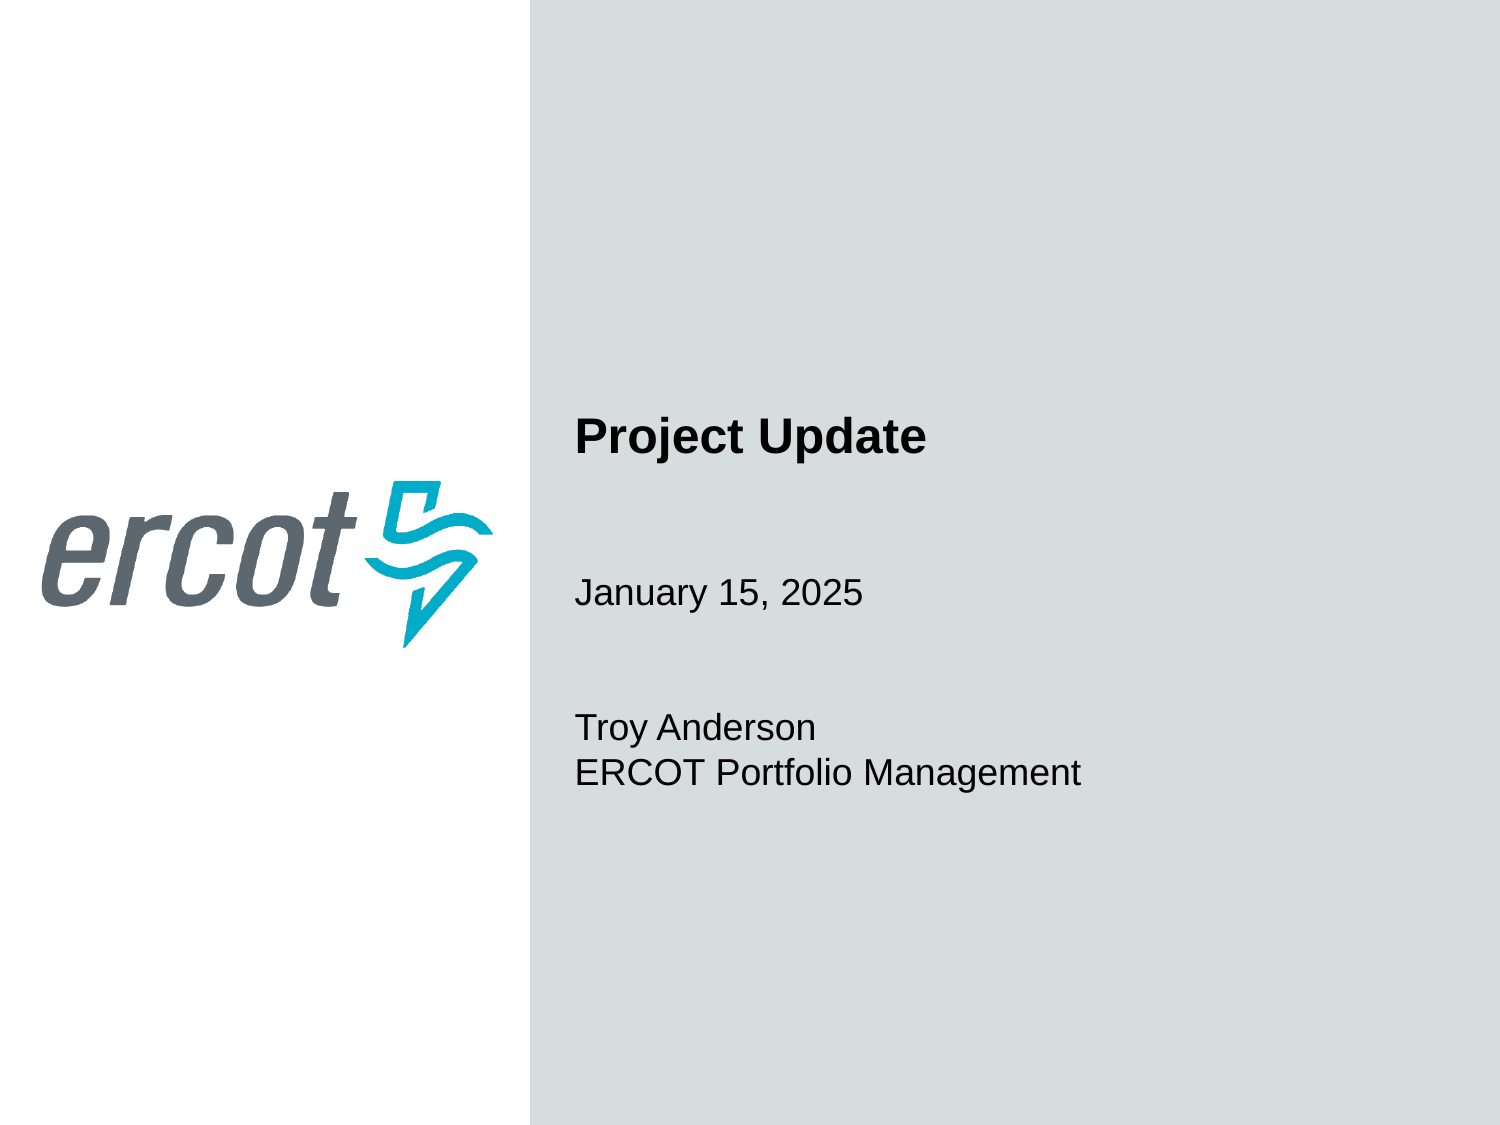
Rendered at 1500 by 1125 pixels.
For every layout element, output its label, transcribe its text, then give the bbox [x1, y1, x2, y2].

text_box Project Update January 15, 2025 Troy Anderson ERCOT Portfolio Management [559, 395, 1486, 801]
picture [32, 471, 501, 654]
